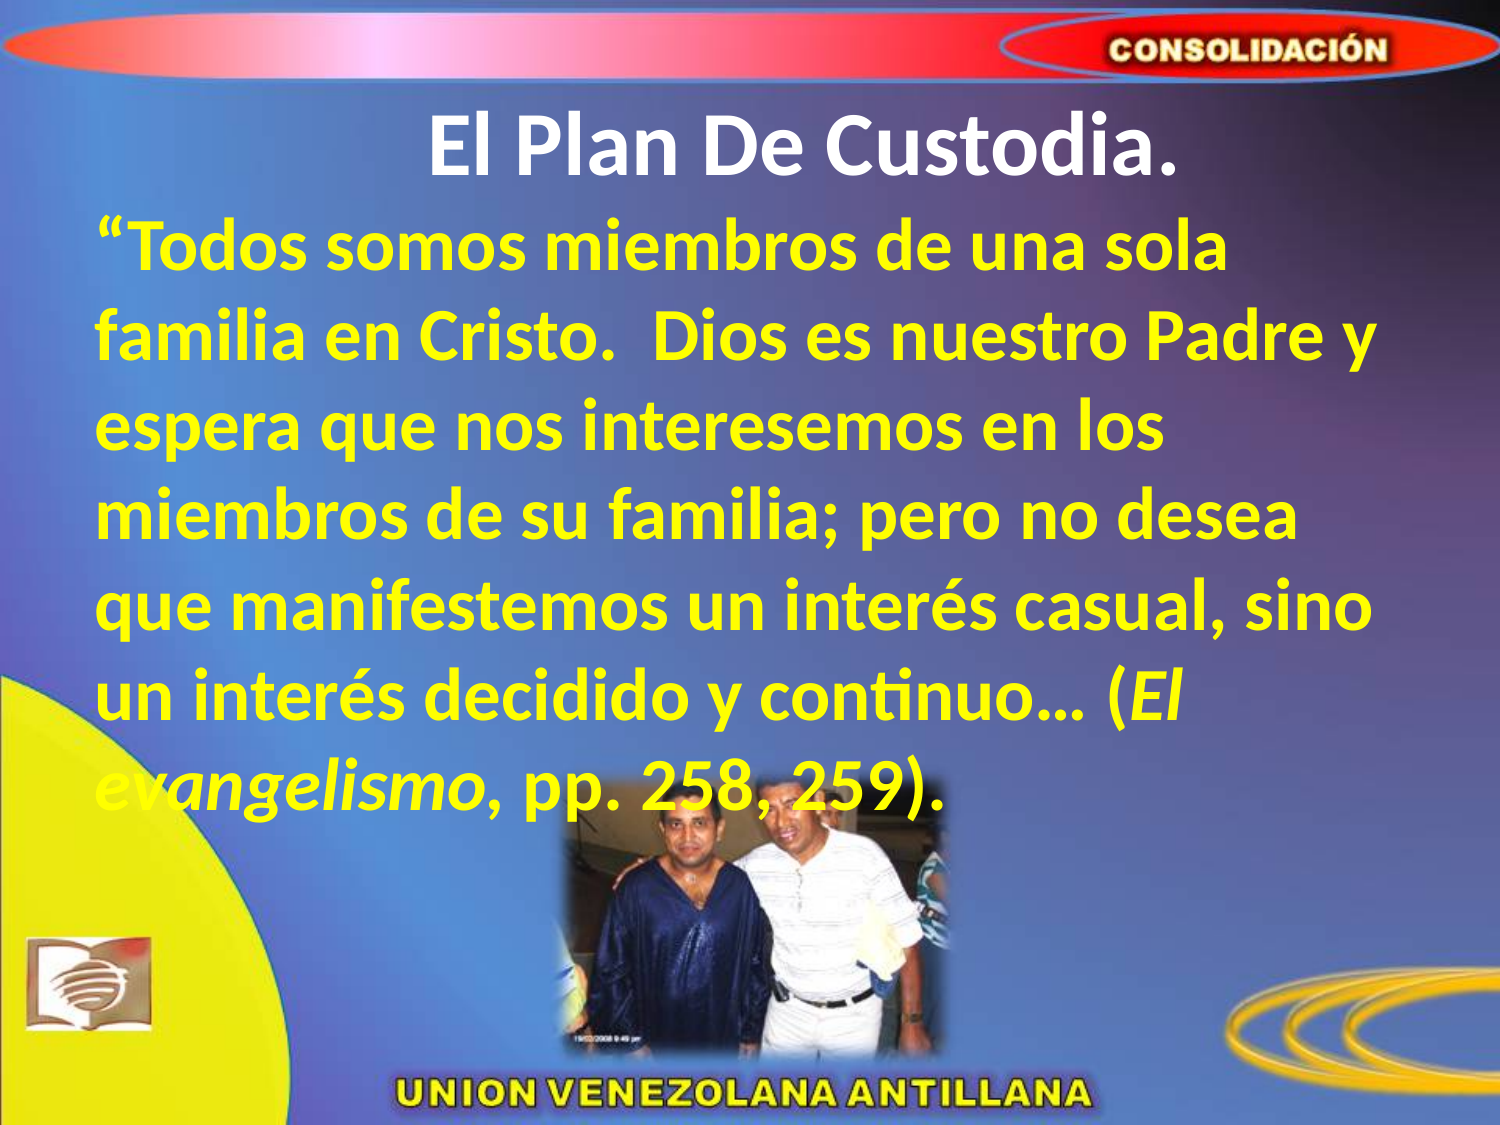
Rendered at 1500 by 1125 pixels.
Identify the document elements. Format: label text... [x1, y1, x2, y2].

list “Todos somos miembros de una sola familia en Cristo. Dios es nuestro Padre y espera que nos interesemos en los miembros de su familia; pero no desea que manifestemos un interés casual, sino un interés decidido y continuo… (El evangelismo, pp. 258, 259). [23, 187, 1418, 930]
picture [0, 0, 1500, 1125]
title El Plan De Custodia. [75, 45, 1425, 233]
